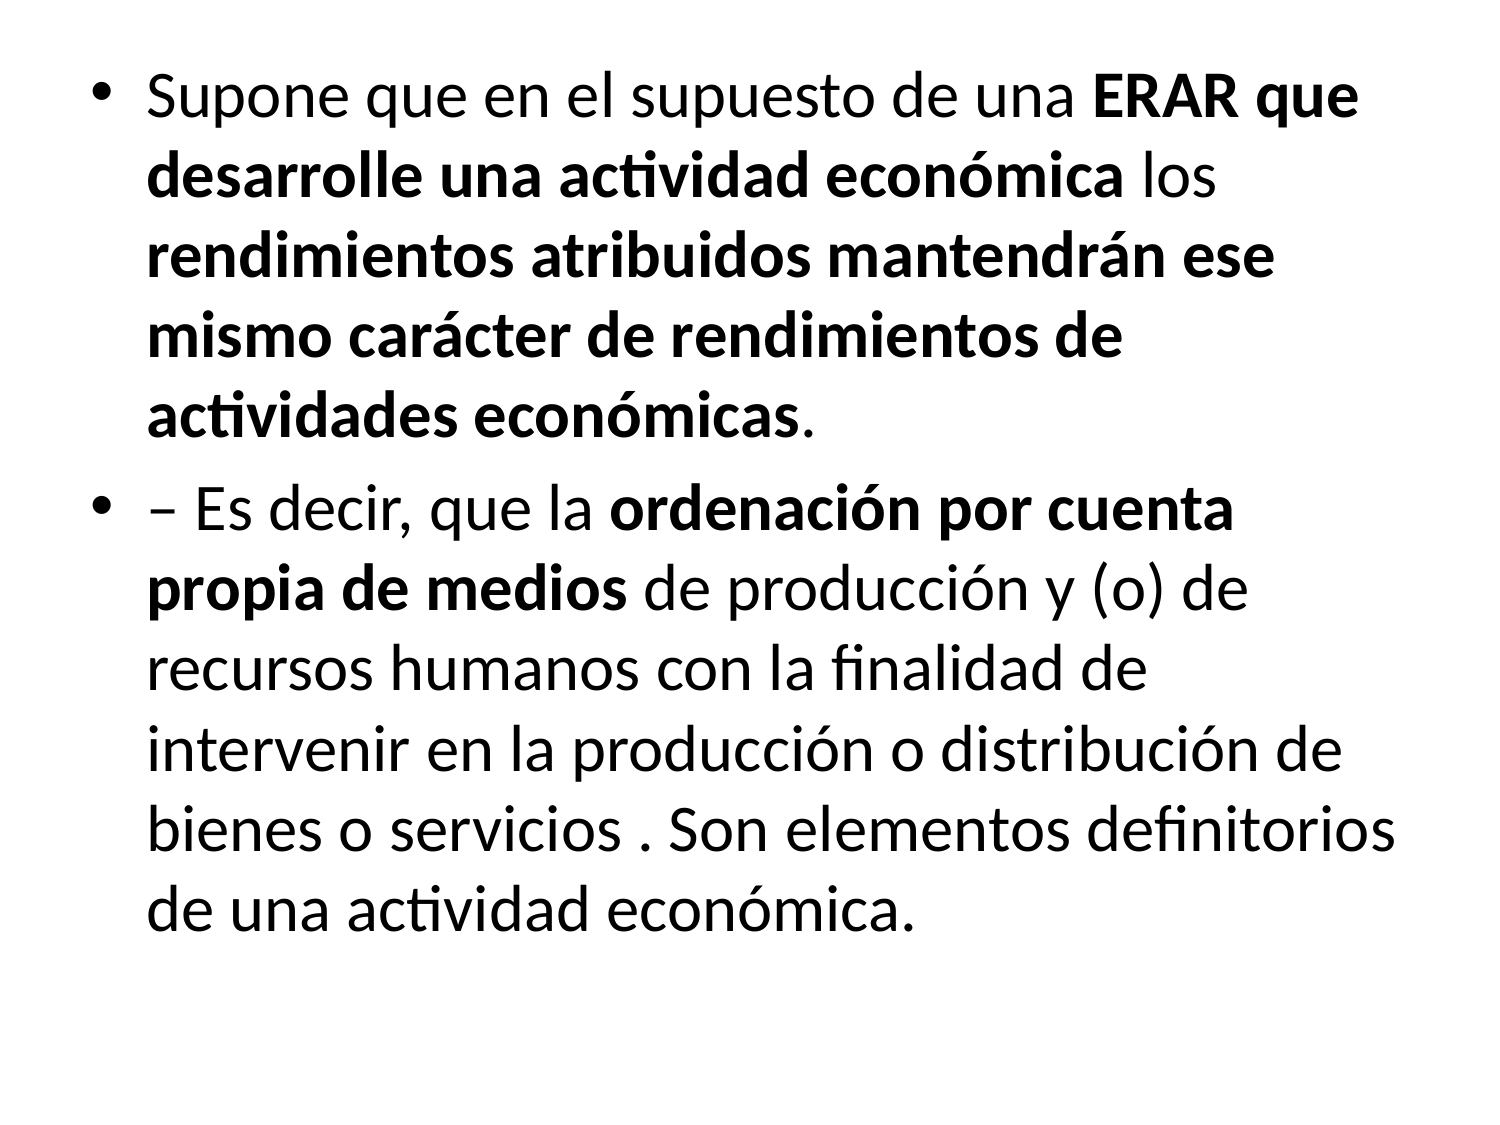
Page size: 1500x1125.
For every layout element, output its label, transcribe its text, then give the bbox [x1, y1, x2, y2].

list Supone que en el supuesto de una ERAR que desarrolle una actividad económica los rendimientos atribuidos mantendrán ese mismo carácter de rendimientos de actividades económicas. – Es decir, que la ordenación por cuenta propia de medios de producción y (o) de recursos humanos con la finalidad de intervenir en la producción o distribución de bienes o servicios . Son elementos definitorios de una actividad económica. [75, 42, 1425, 1005]
